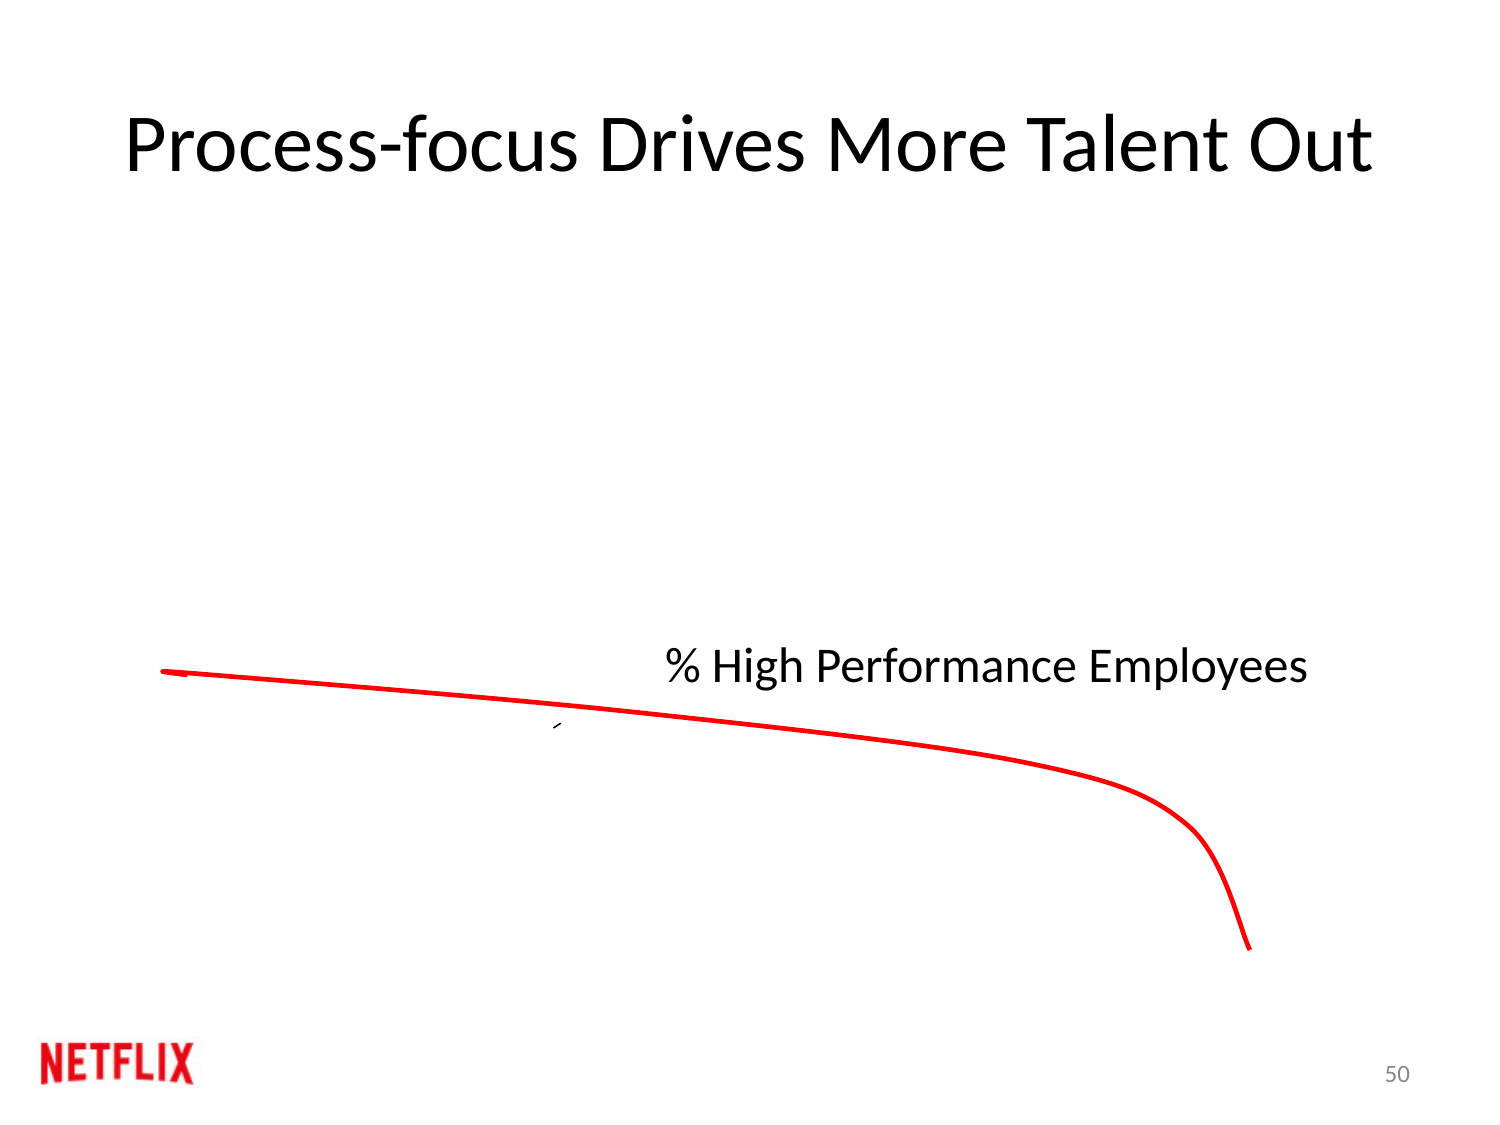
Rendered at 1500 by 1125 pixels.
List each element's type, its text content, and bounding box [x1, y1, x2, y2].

slide_number ‹#› [1074, 1042, 1425, 1103]
text_box % High Performance Employees [650, 624, 1404, 700]
title Process-focus Drives More Talent Out [75, 45, 1425, 233]
text_box [162, 671, 1250, 951]
picture [24, 1024, 211, 1104]
